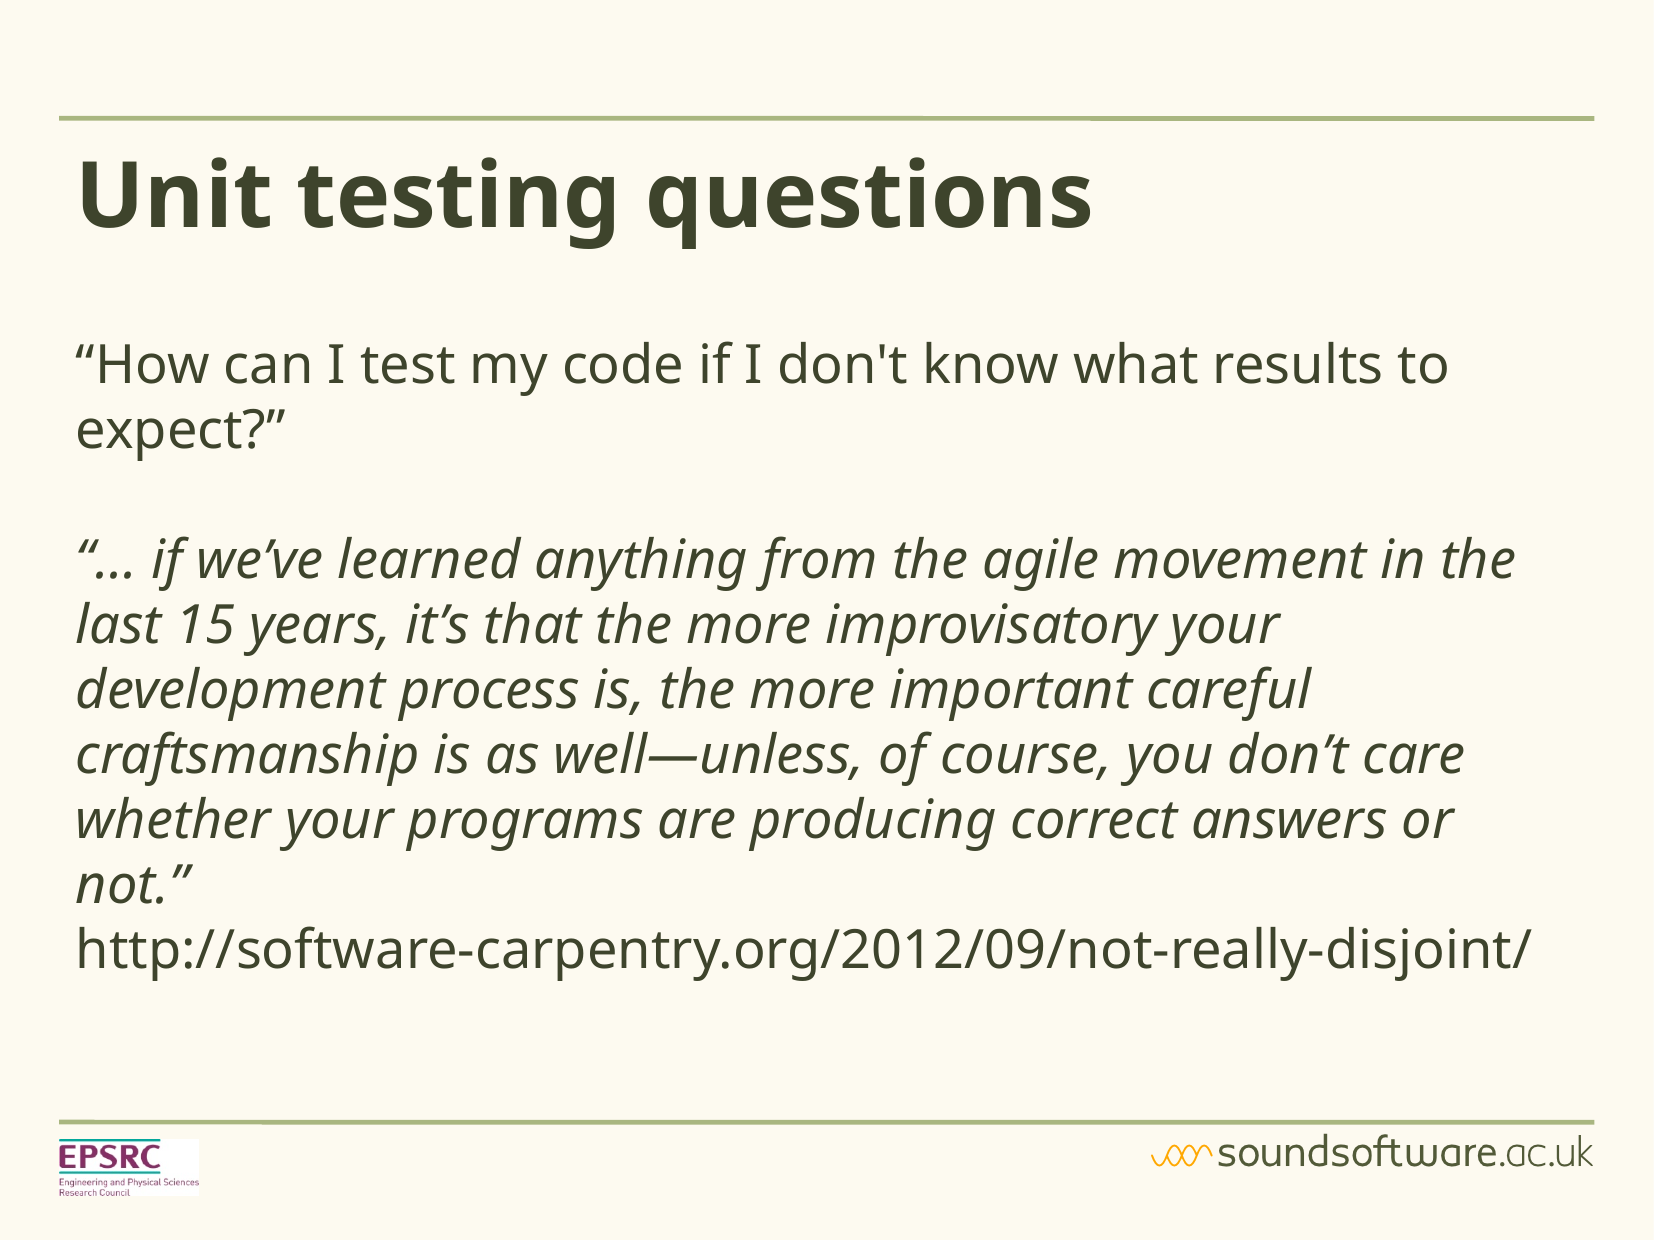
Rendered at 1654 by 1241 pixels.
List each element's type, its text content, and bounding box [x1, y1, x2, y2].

picture [59, 1139, 199, 1196]
text_box Unit testing questions [59, 118, 1592, 264]
text_box “How can I test my code if I don't know what results to expect?” “... if we’ve learned anything from the agile movement in the last 15 years, it’s that the more improvisatory your development process is, the more important careful craftsmanship is as well—unless, of course, you don’t care whether your programs are producing correct answers or not.” http://software-carpentry.org/2012/09/not-really-disjoint/ [59, 321, 1592, 1138]
picture [1151, 1133, 1593, 1167]
